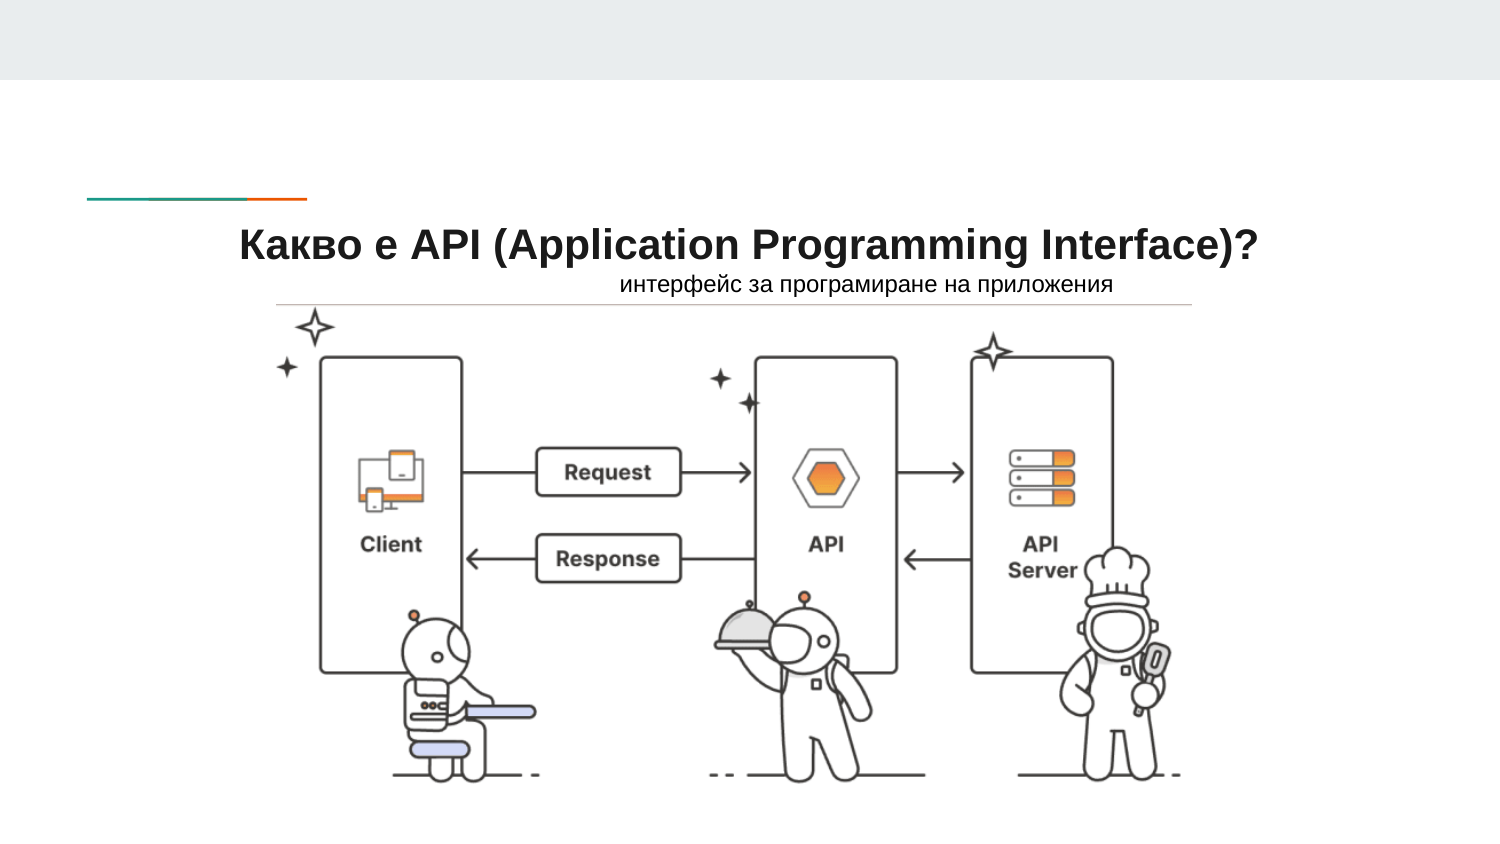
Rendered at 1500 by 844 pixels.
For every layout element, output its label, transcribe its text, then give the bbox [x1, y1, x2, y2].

picture [276, 303, 1192, 794]
title Какво е API (Application Programming Interface)? интерфейс за програмиране на приложения [119, 201, 1381, 313]
